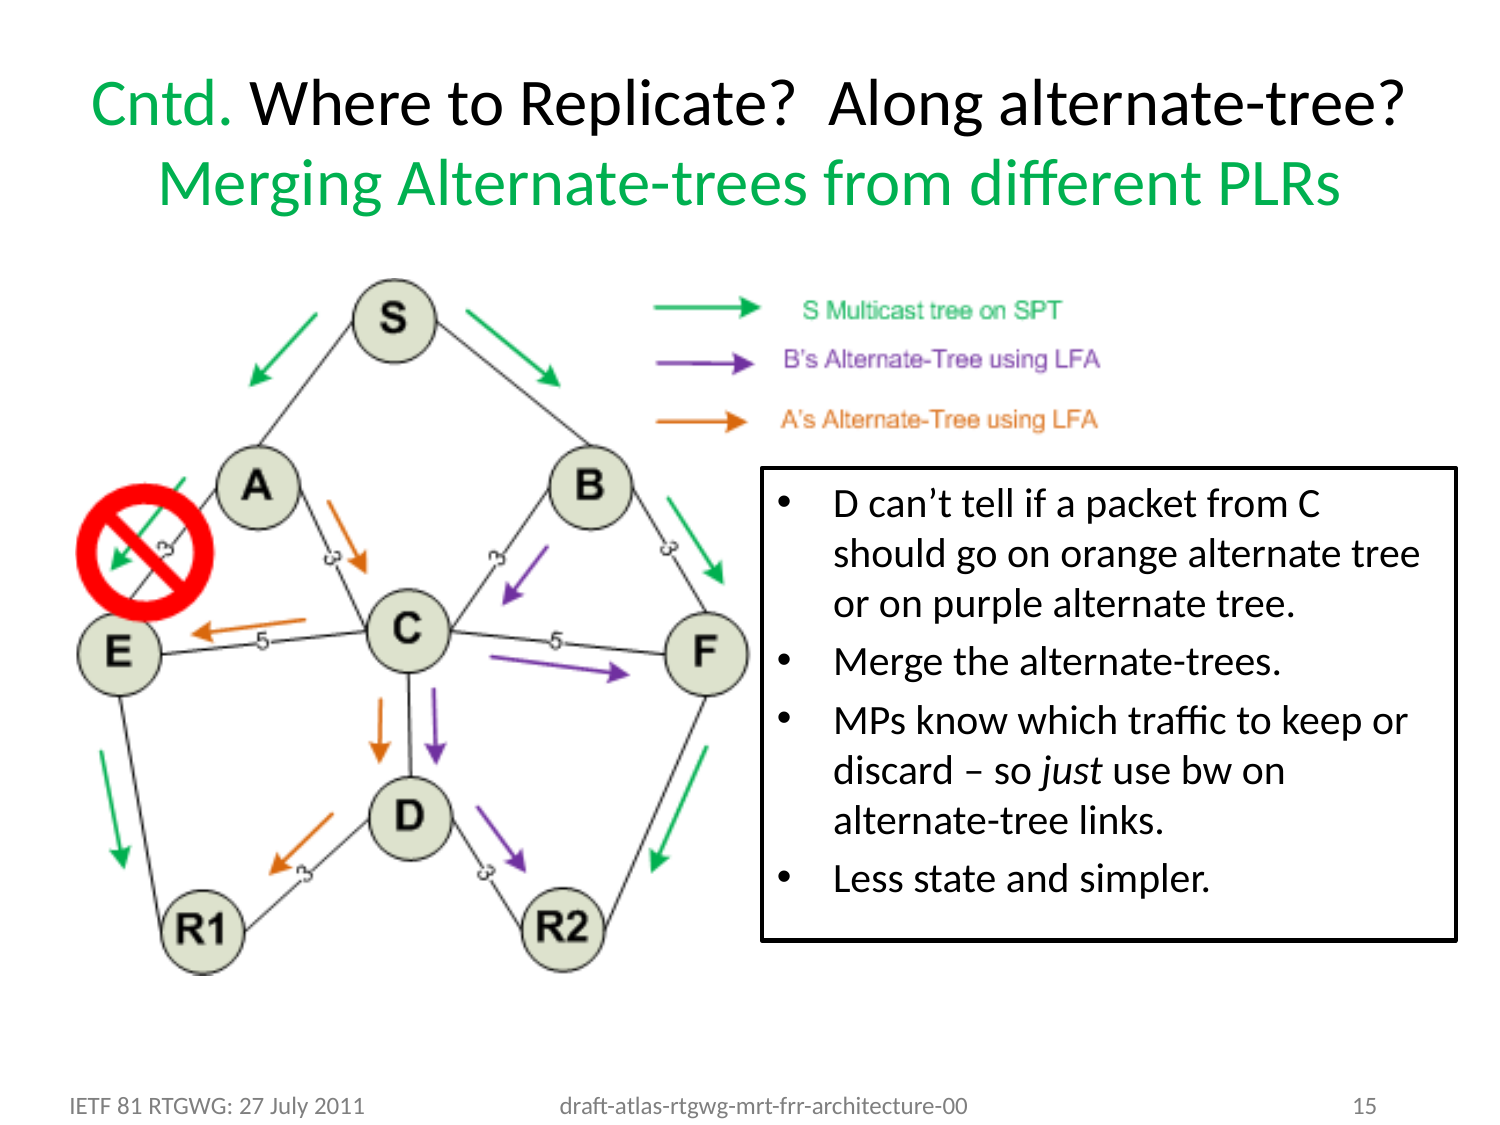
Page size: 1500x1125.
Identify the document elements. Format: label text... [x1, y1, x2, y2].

list D can’t tell if a packet from C should go on orange alternate tree or on purple alternate tree. Merge the alternate-trees. MPs know which traffic to keep or discard – so just use bw on alternate-tree links. Less state and simpler. [1107, 466, 1458, 943]
title Cntd. Where to Replicate? Along alternate-tree? Merging Alternate-trees from different PLRs [75, 45, 1425, 233]
picture [74, 278, 1104, 977]
